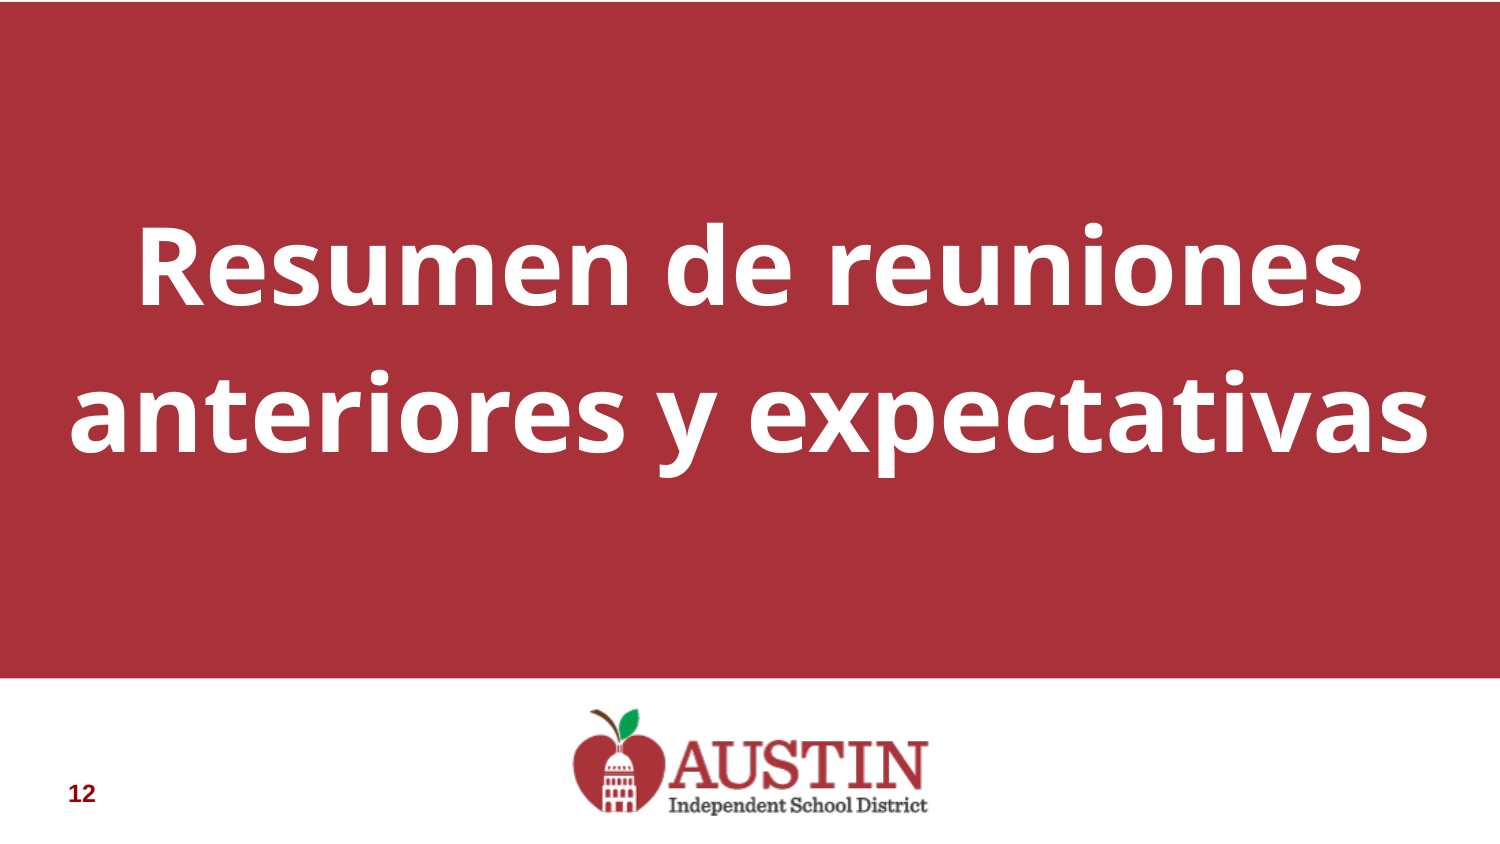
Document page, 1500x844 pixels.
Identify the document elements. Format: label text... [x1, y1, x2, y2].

picture [565, 692, 934, 831]
title Resumen de reuniones anteriores y expectativas [51, 29, 1449, 644]
slide_number 12 [21, 761, 112, 827]
text_box [0, 1, 1500, 679]
